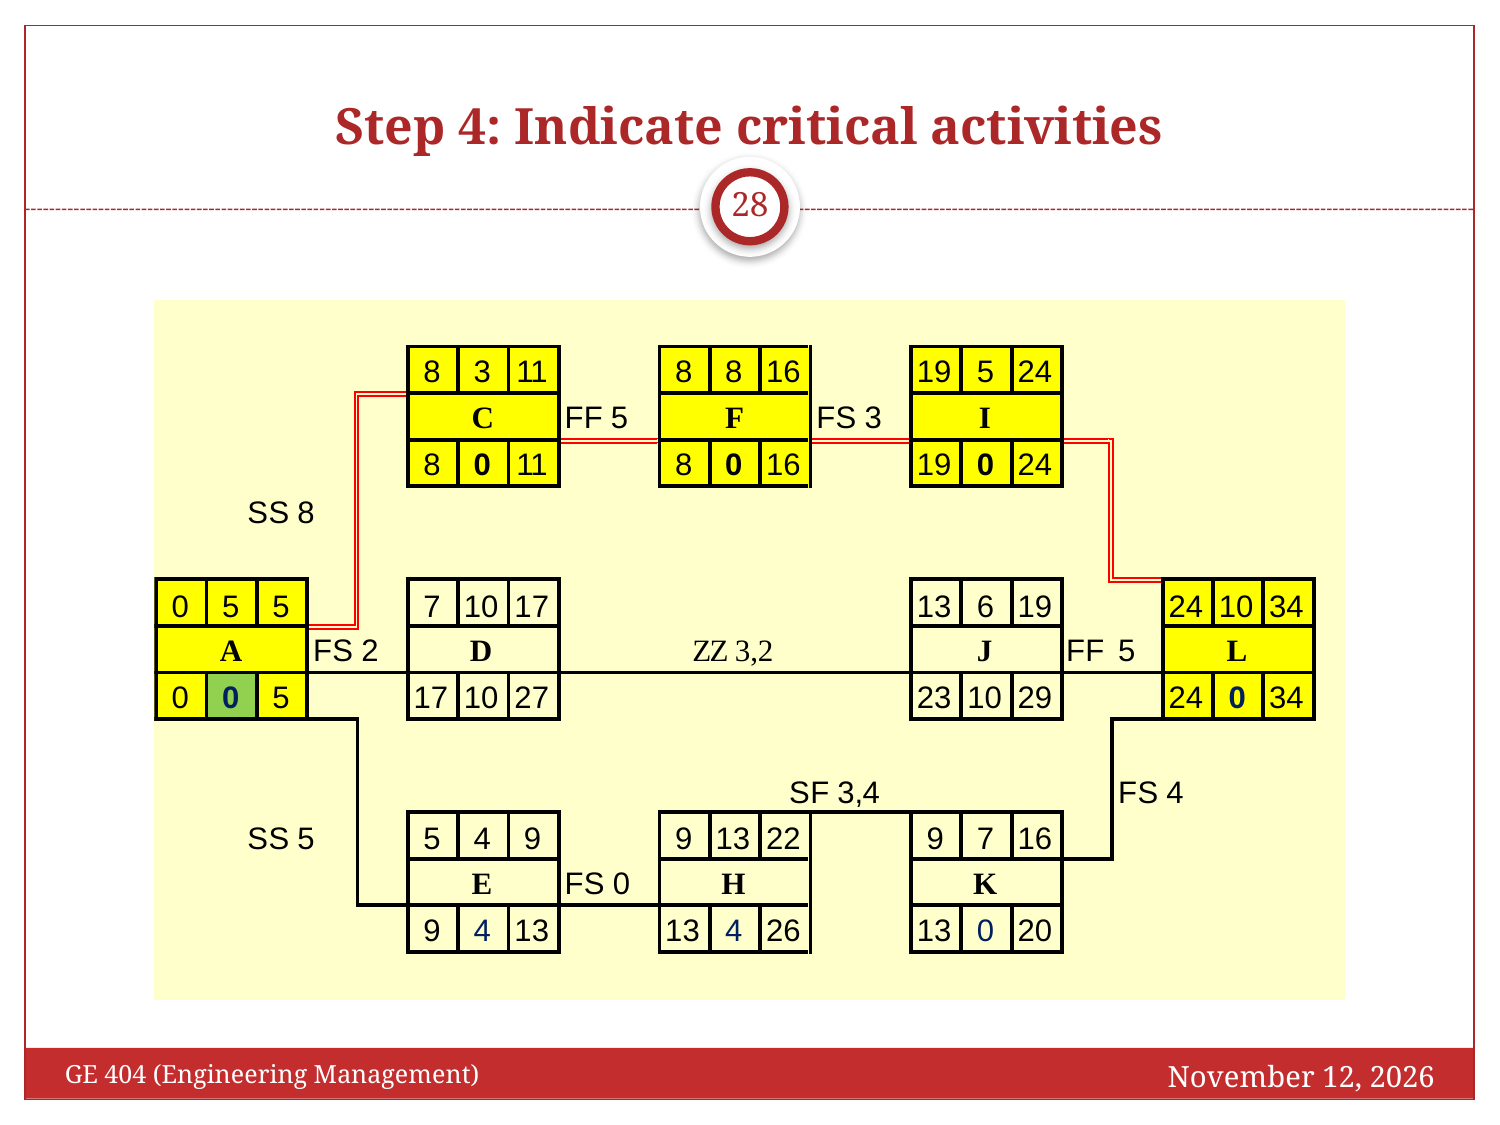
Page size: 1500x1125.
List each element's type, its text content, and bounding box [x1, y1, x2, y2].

footer GE 404 (Engineering Management) [50, 1051, 638, 1112]
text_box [154, 299, 1345, 1001]
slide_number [950, 1050, 1450, 1111]
title Step 4: Indicate critical activities [49, 37, 1450, 162]
slide_number 28 [712, 169, 788, 243]
